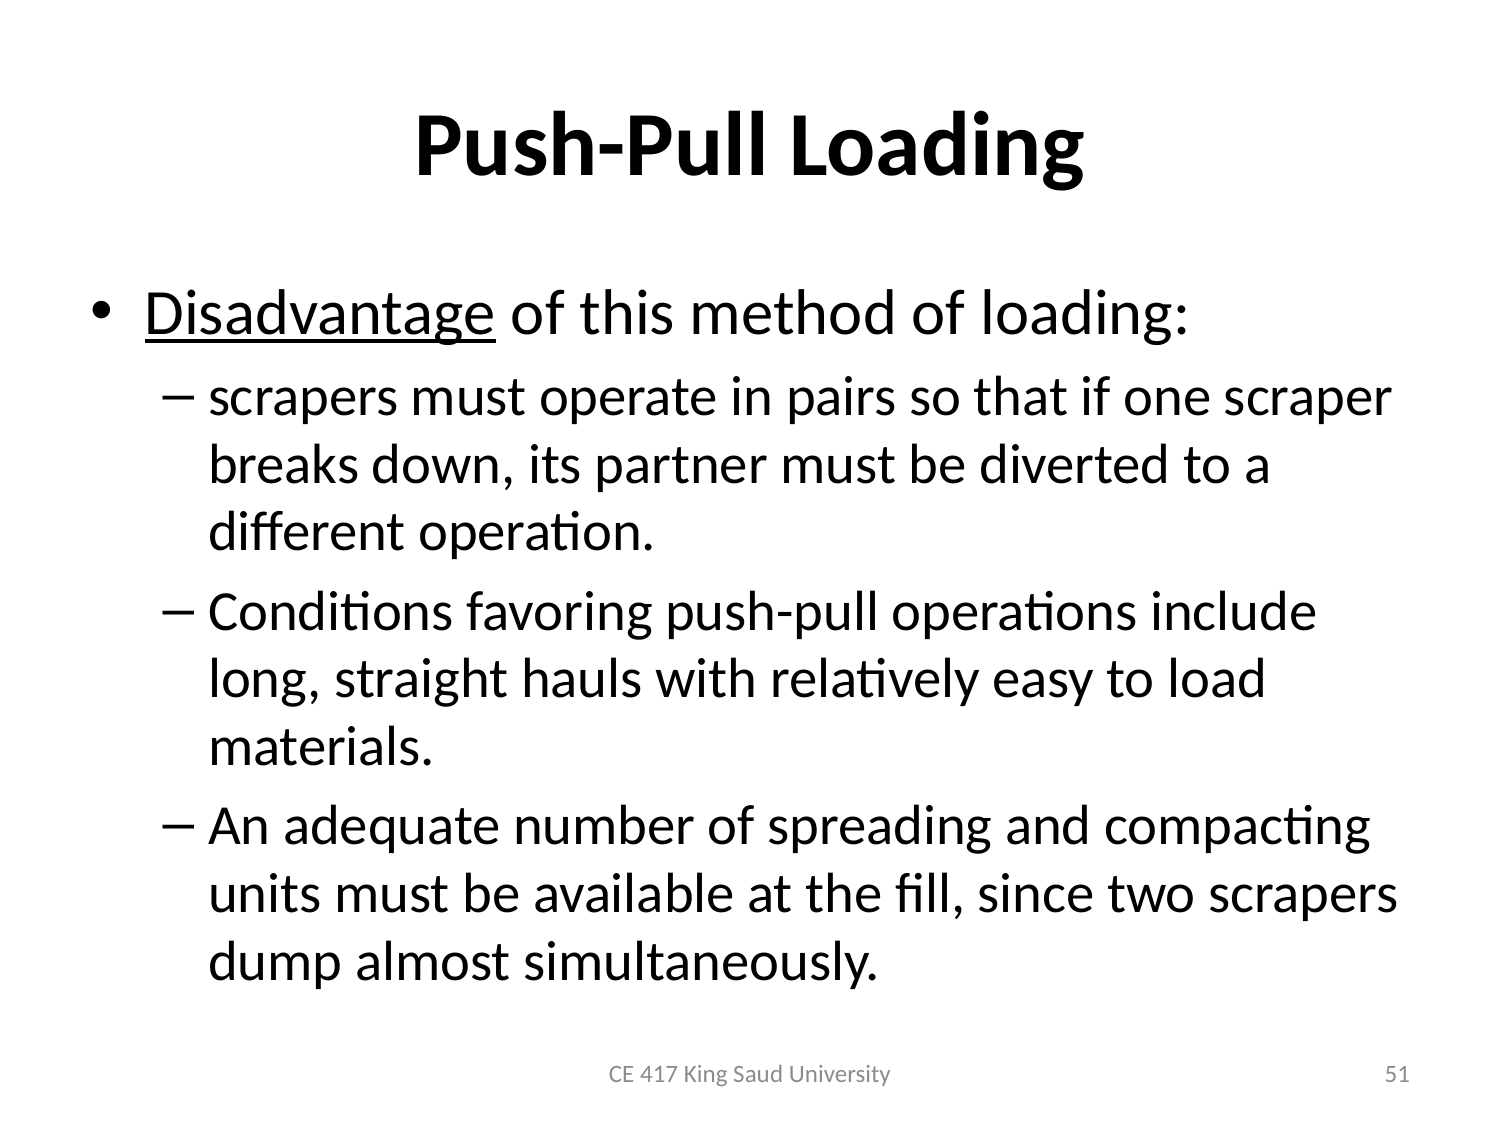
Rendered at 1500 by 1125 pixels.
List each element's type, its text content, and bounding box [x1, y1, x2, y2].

footer CE 417 King Saud University [512, 1042, 988, 1103]
title Push-Pull Loading [75, 45, 1425, 233]
slide_number 51 [1074, 1042, 1425, 1103]
list Disadvantage of this method of loading: scrapers must operate in pairs so that if one scraper breaks down, its partner must be diverted to a different operation. Conditions favoring push-pull operations include long, straight hauls with relatively easy to load materials. An adequate number of spreading and compacting units must be available at the fill, since two scrapers dump almost simultaneously. [75, 262, 1425, 1005]
